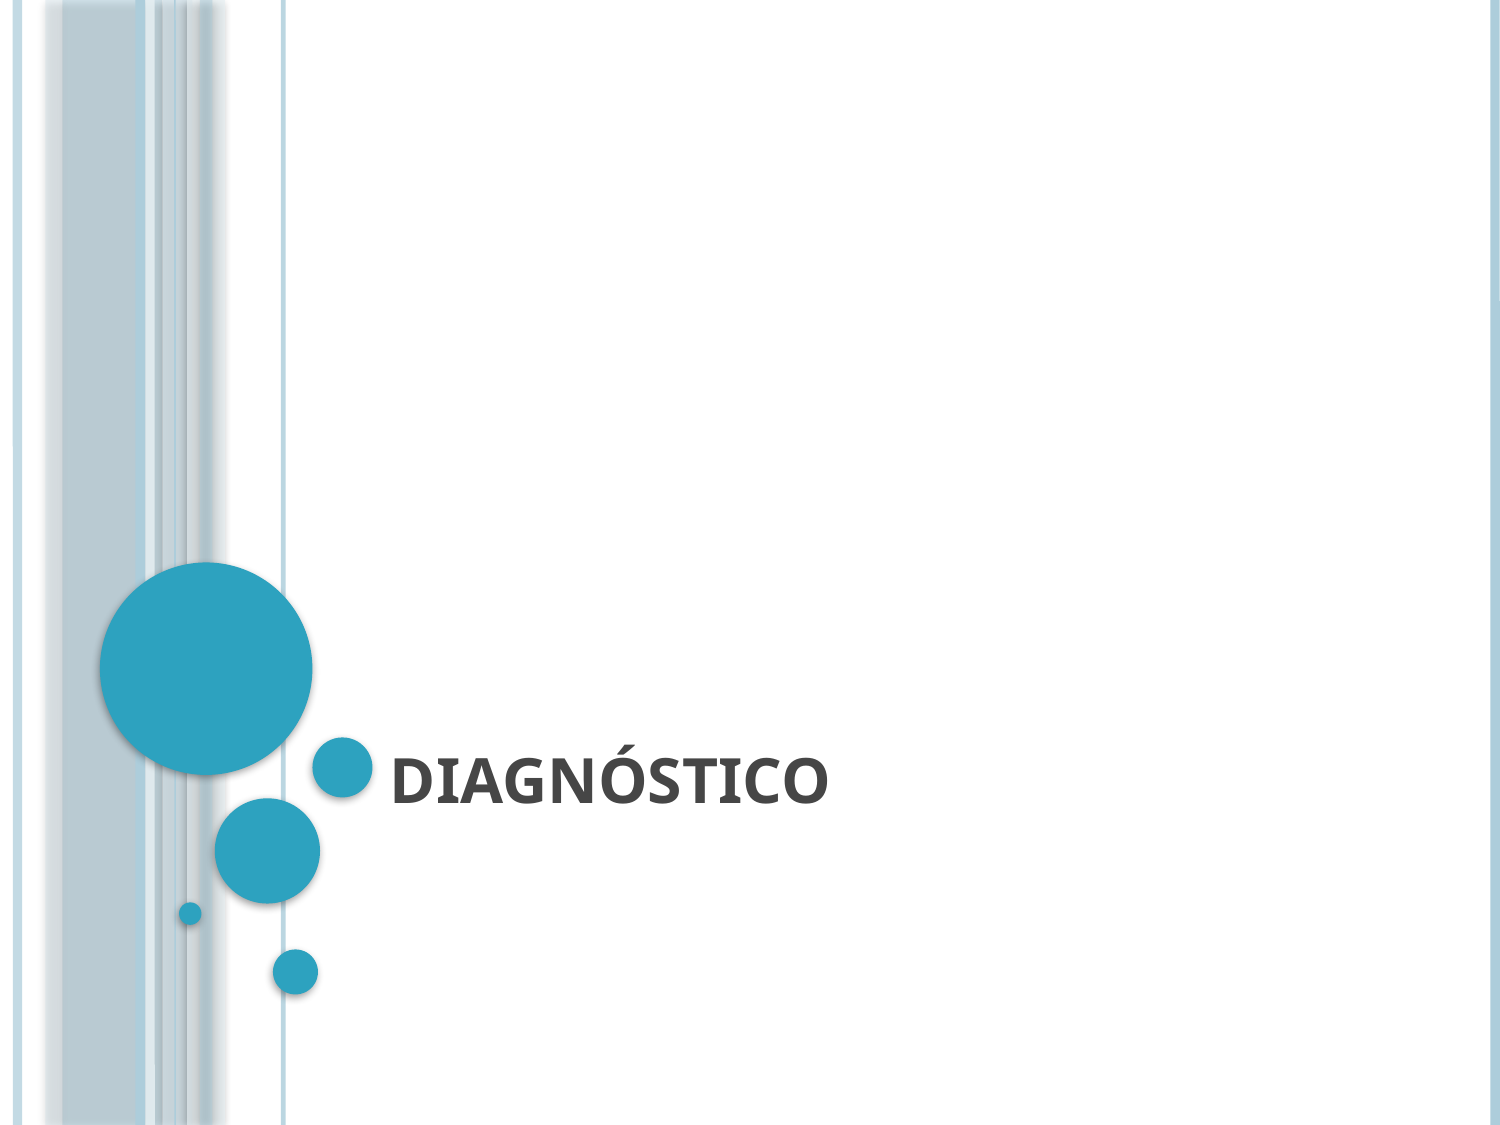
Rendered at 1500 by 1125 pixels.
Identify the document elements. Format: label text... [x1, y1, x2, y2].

title DIAGNÓSTICO [375, 512, 1388, 824]
